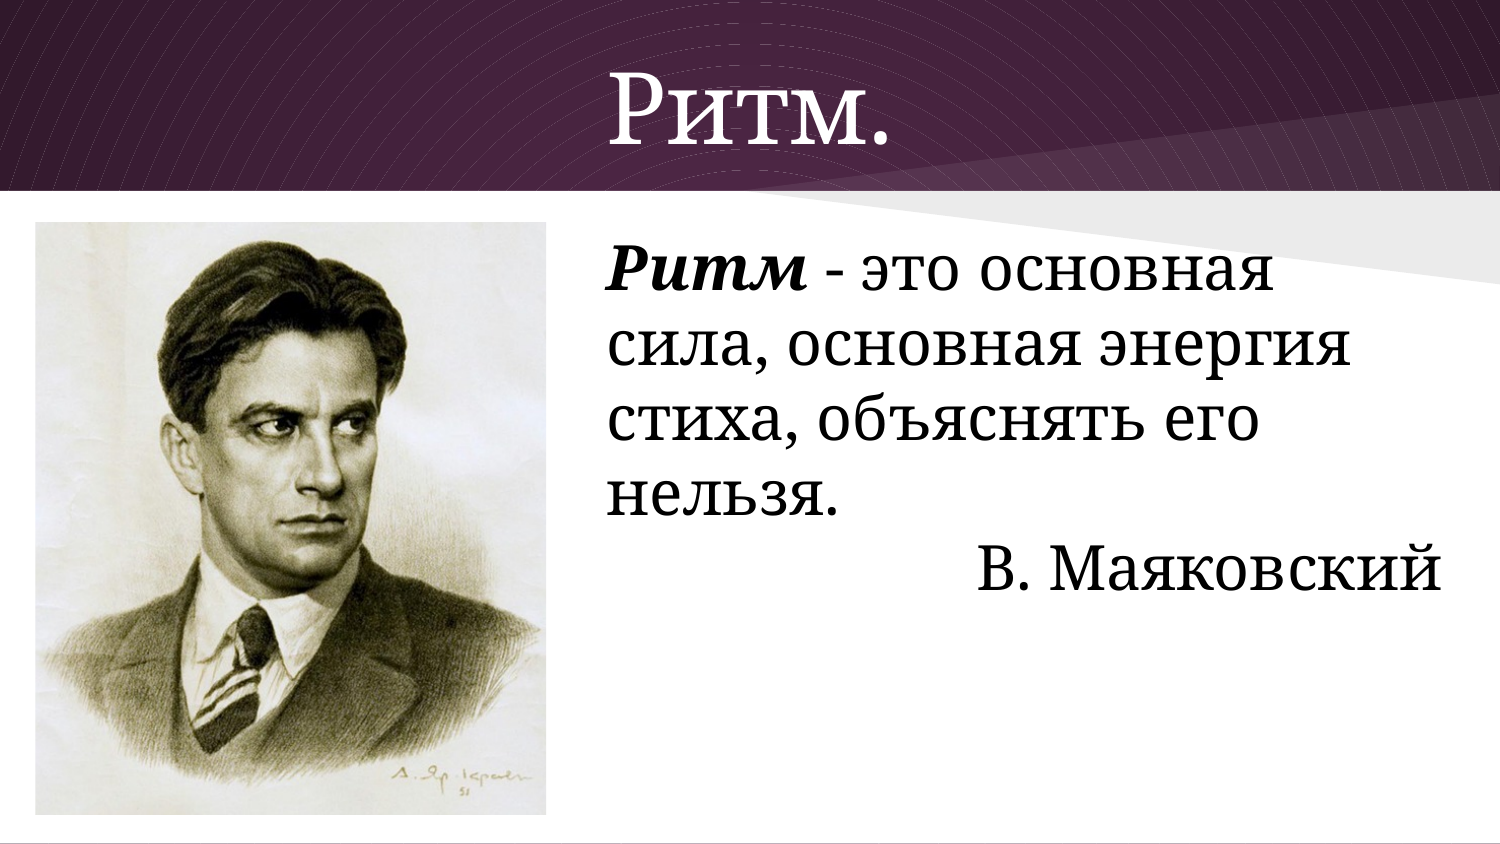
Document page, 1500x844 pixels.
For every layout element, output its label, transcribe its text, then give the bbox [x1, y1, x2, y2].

title Ритм. [75, 33, 1425, 175]
picture [34, 222, 547, 815]
list Ритм - это основная сила, основная энергия стиха, объяснять его нельзя. В. Маяковский [591, 213, 1458, 825]
